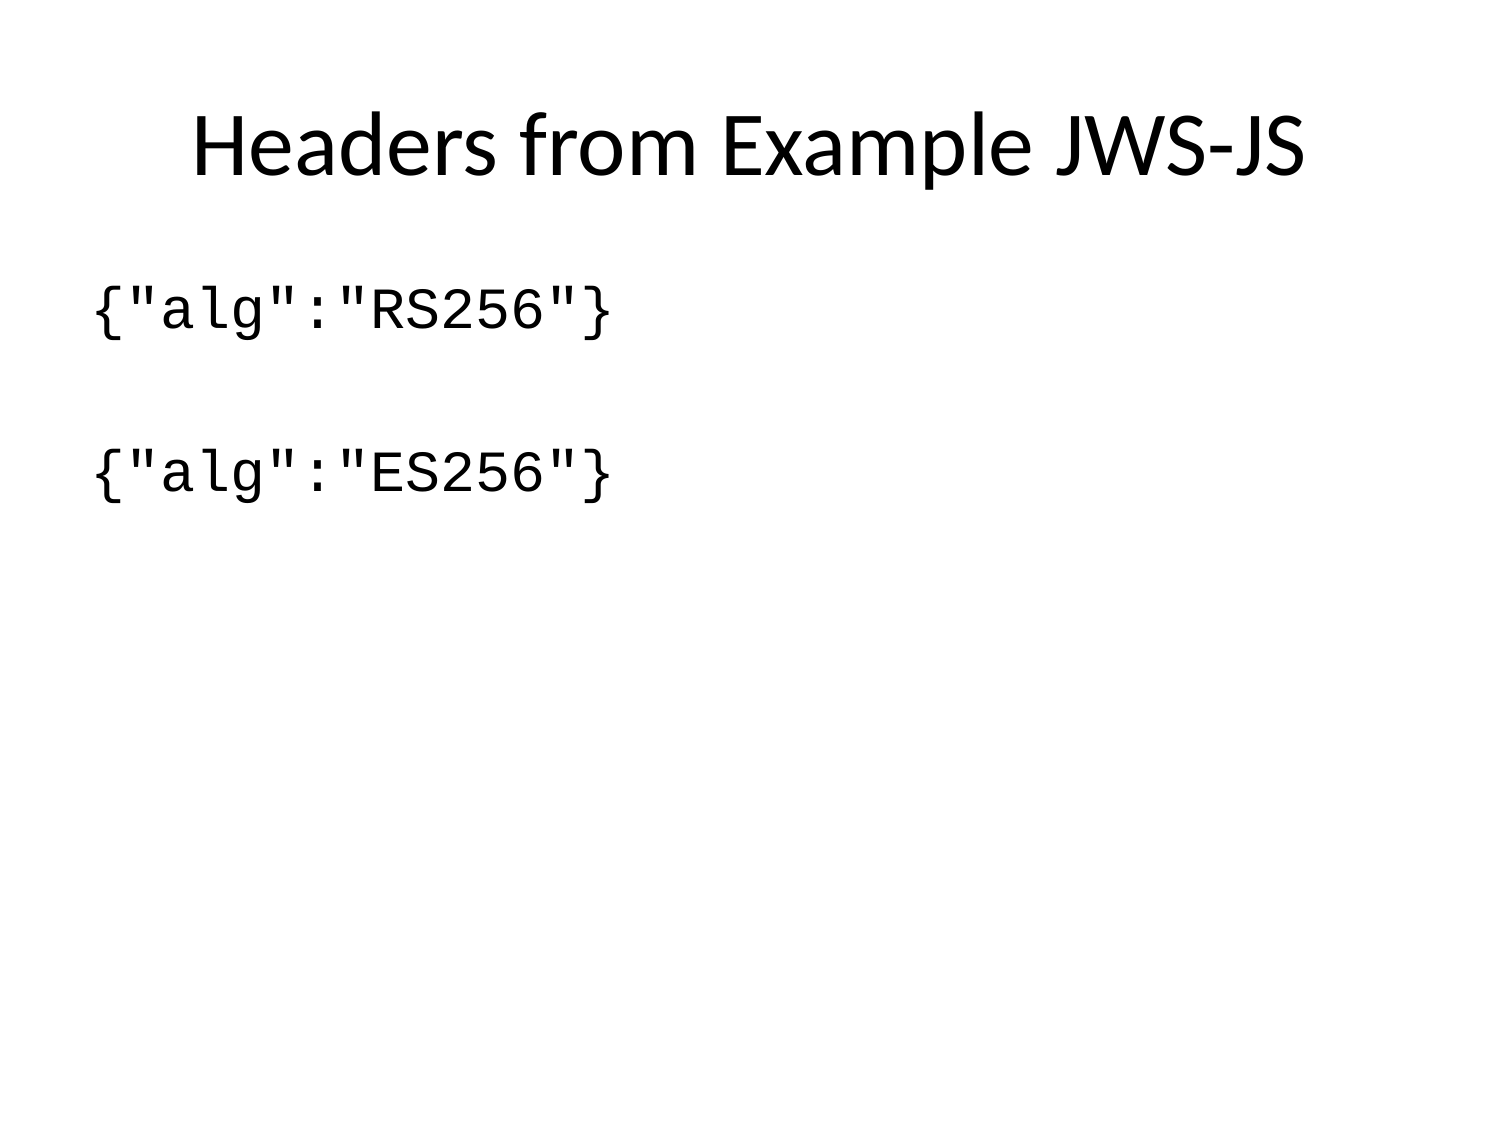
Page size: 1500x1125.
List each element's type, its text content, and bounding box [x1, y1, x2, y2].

title Headers from Example JWS-JS [75, 45, 1425, 233]
list {"alg":"RS256"} {"alg":"ES256"} [75, 262, 1425, 1005]
